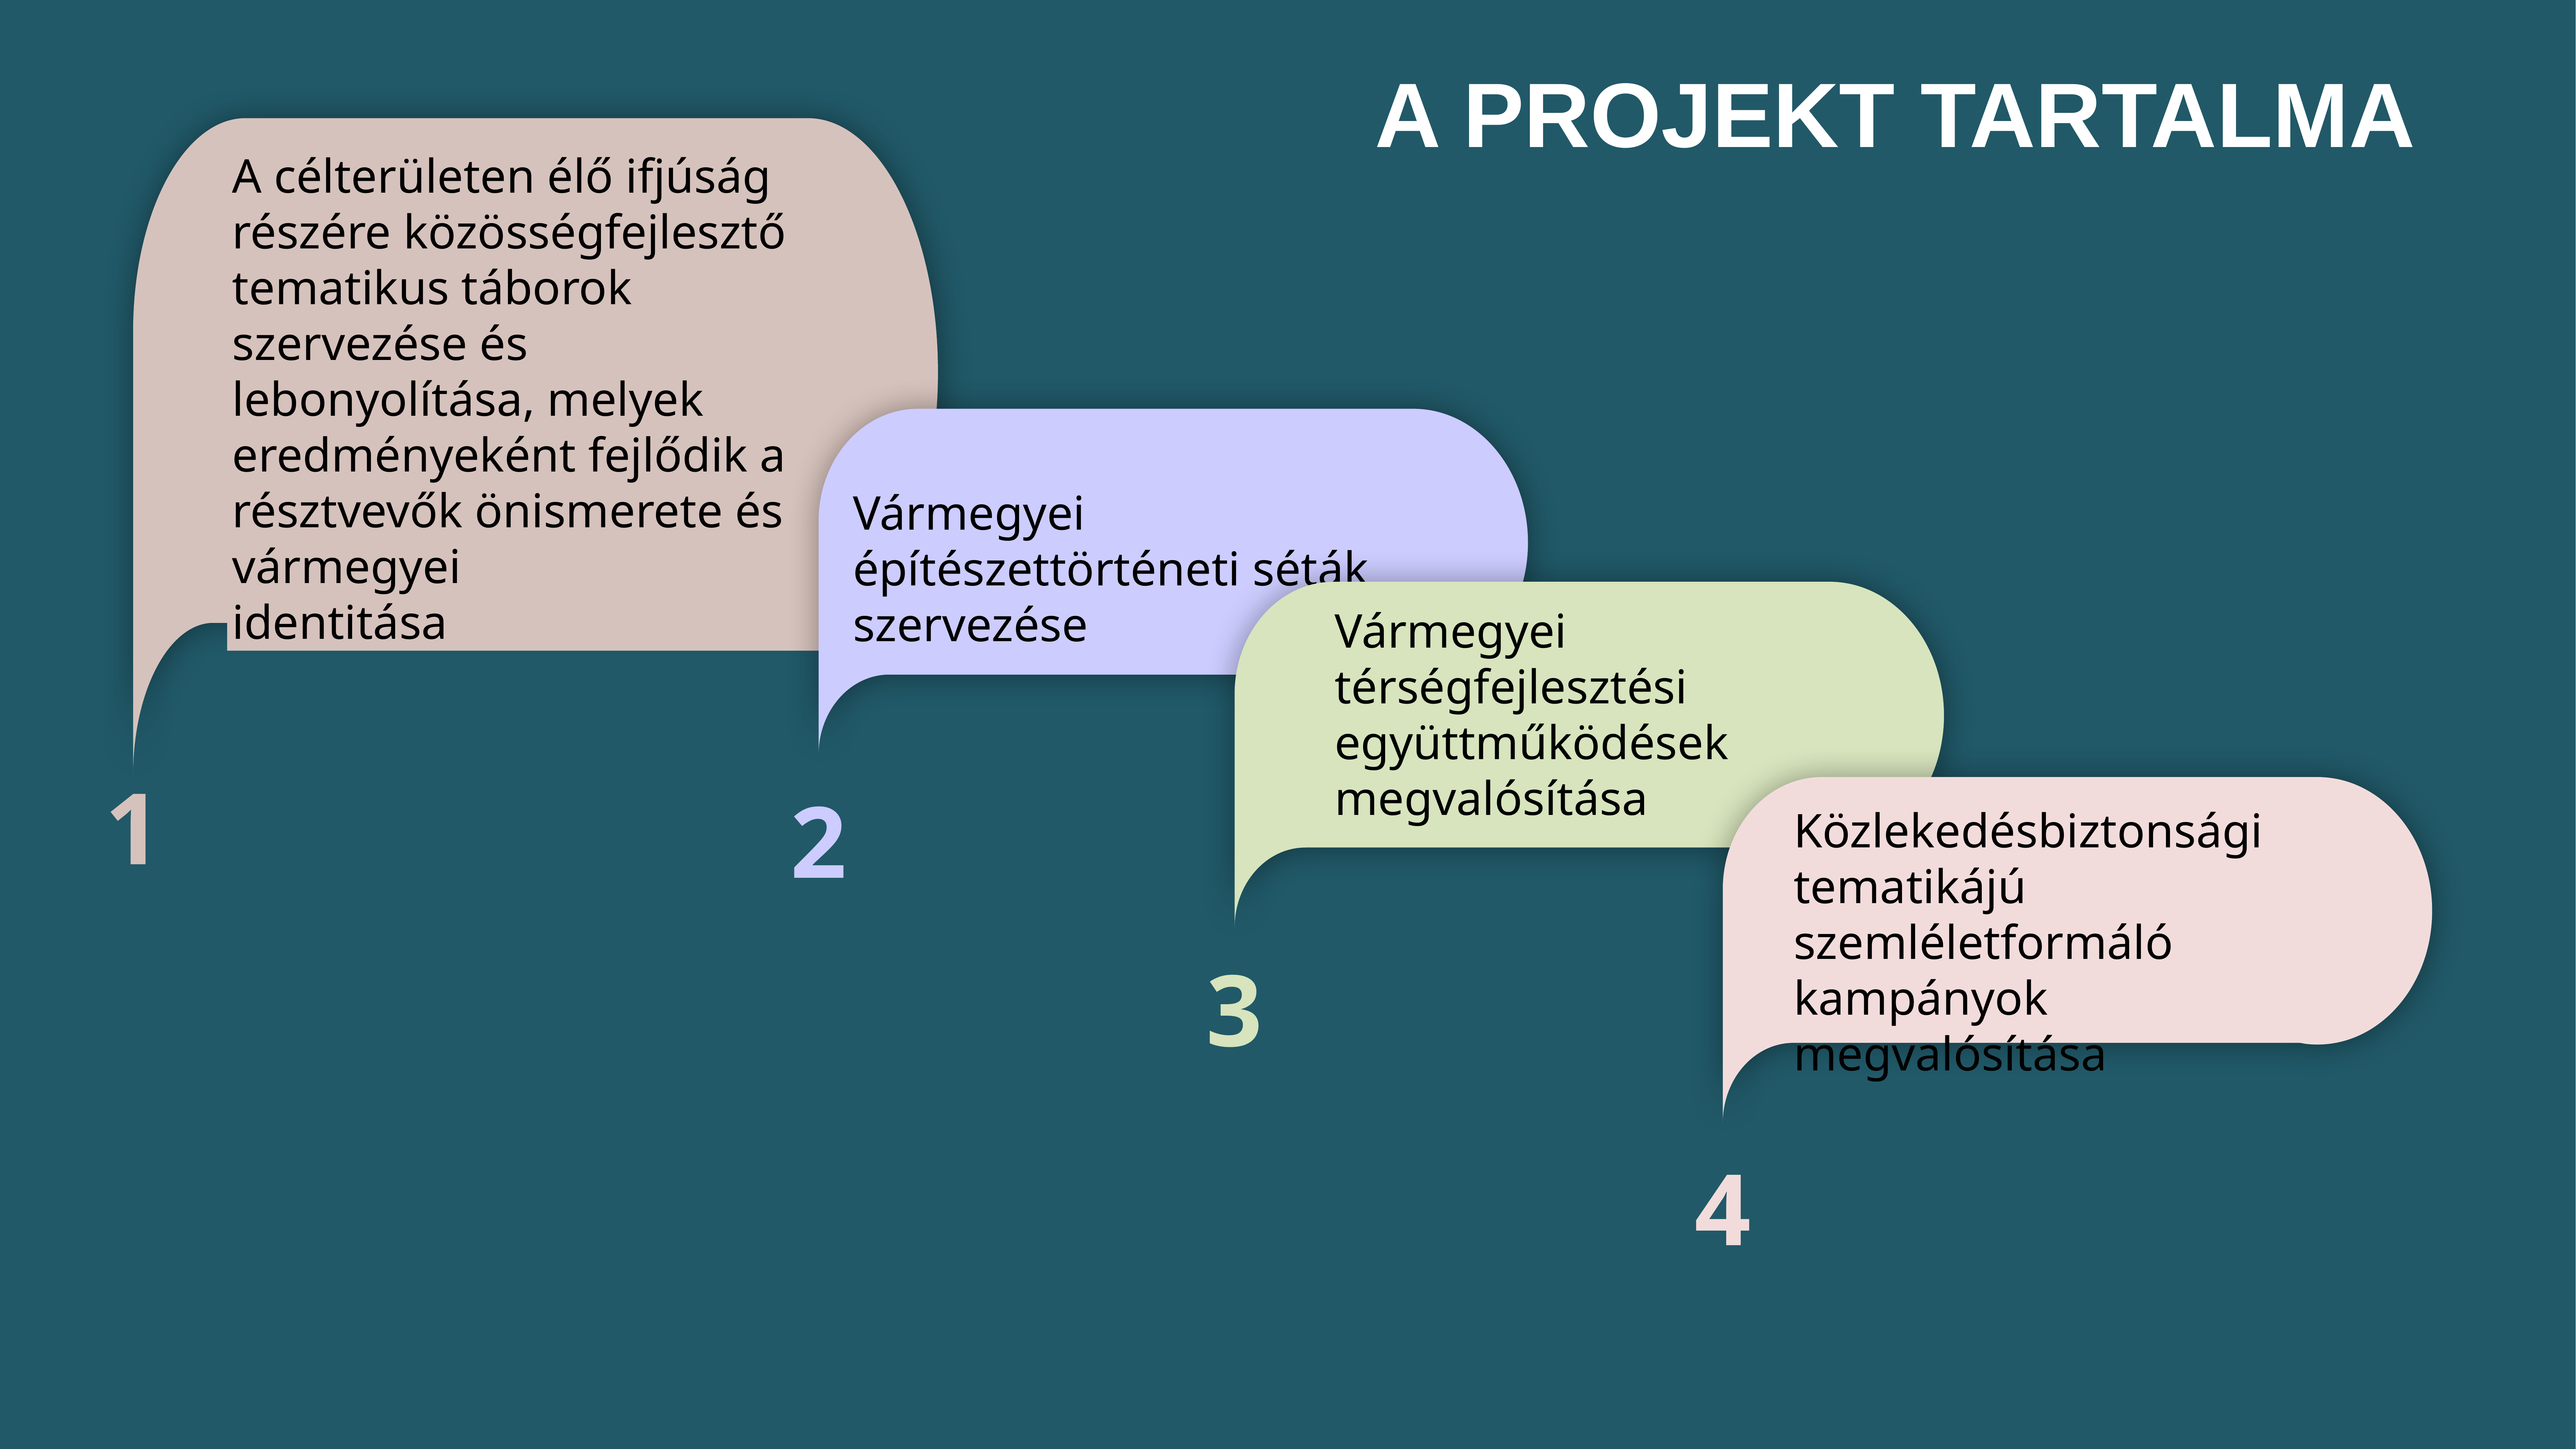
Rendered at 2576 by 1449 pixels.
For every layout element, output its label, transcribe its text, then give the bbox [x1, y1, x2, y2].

text_box [1863, 777, 2433, 1032]
text_box 2 [631, 777, 1006, 900]
text_box Közlekedésbiztonsági tematikájú szemléletformáló kampányok megvalósítása [1788, 798, 2366, 1083]
text_box [133, 118, 938, 763]
text_box [1723, 827, 1788, 1124]
text_box 1 [0, 763, 280, 887]
text_box A projekt tartalma [1288, 53, 2503, 168]
text_box 3 [1013, 945, 1456, 1069]
text_box [1234, 581, 1944, 928]
text_box A célterületen élő ifjúság részére közösségfejlesztő tematikus táborok szervezése és lebonyolítása, melyek eredményeként fejlődik a résztvevők önismerete és vármegyei identitása [227, 144, 842, 651]
text_box Vármegyei építészettörténeti séták szervezése [848, 481, 1462, 653]
text_box Vármegyei térségfejlesztési együttműködések megvalósítása [1329, 599, 1863, 827]
text_box [818, 408, 1528, 755]
text_box 4 [1501, 1144, 1944, 1268]
